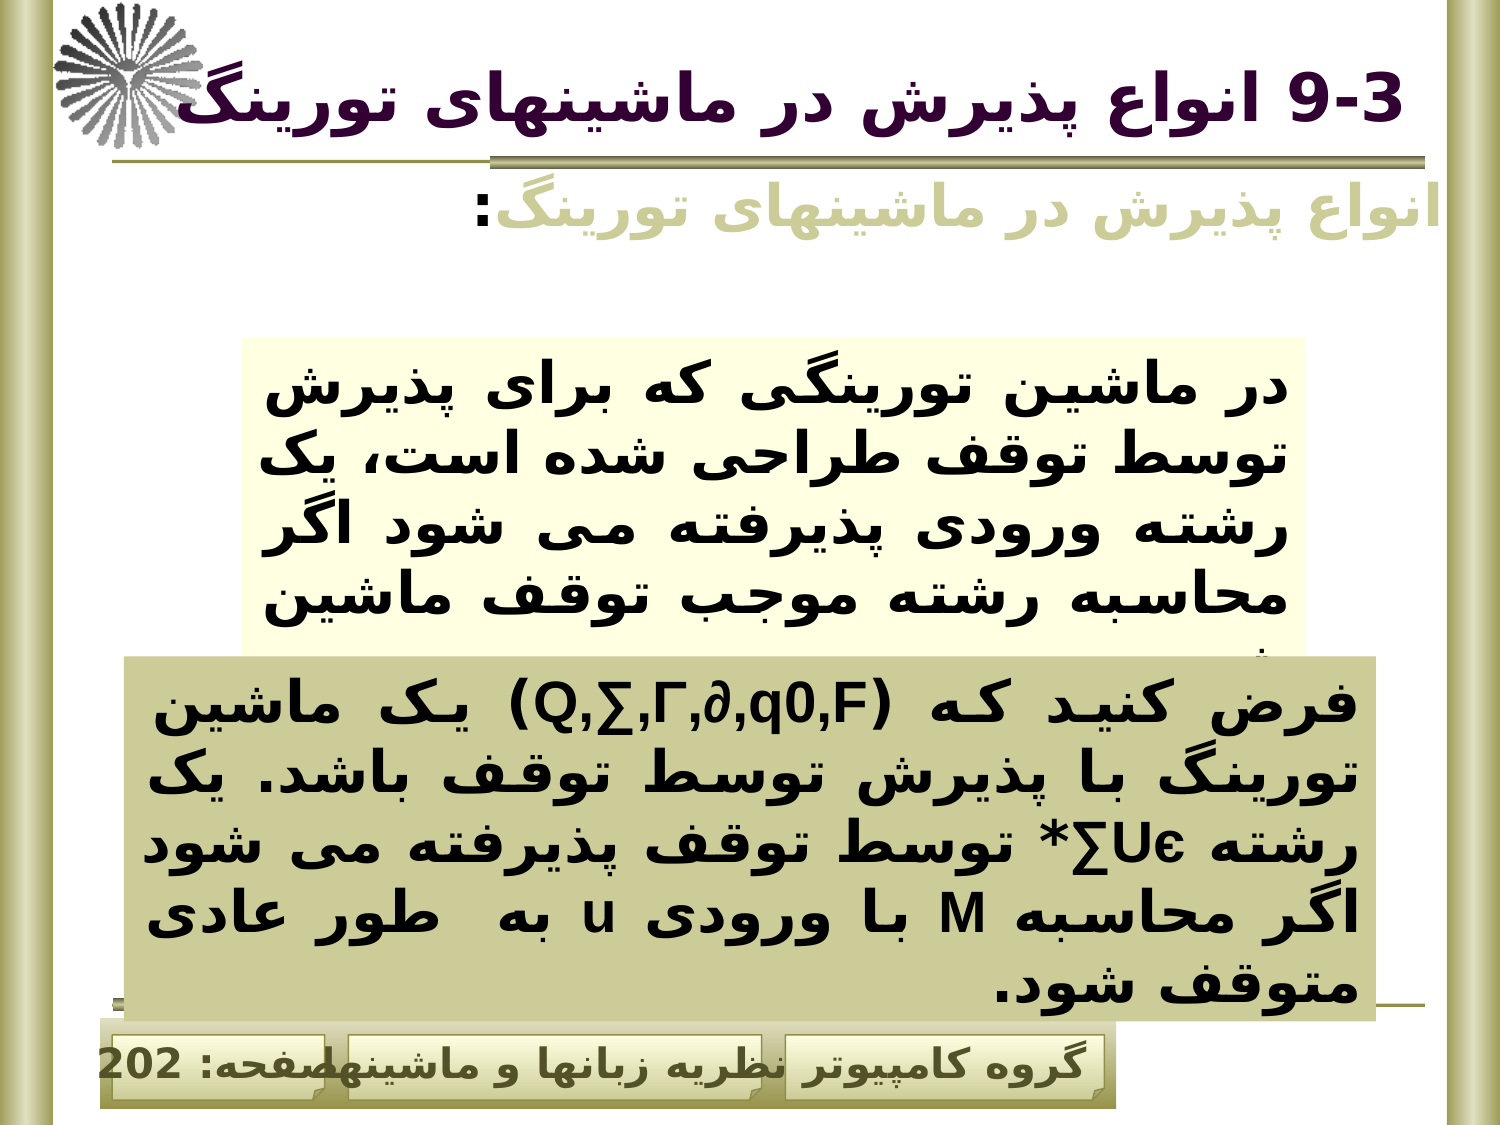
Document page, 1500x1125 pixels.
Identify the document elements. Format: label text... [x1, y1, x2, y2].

text_box در ماشین تورینگی که برای پذیرش توسط توقف طراحی شده است، یک رشته ورودی پذیرفته می شود اگر محاسبه رشته موجب توقف ماشین شود. [242, 337, 1306, 656]
text_box فرض کنید که (Q,∑,Γ,∂,q0,F) یک ماشین تورینگ با پذیرش توسط توقف باشد. یک رشته Uє∑* توسط توقف پذیرفته می شود اگر محاسبه M با ورودی u به طور عادی متوقف شود. [123, 656, 1376, 1022]
title 9-3 انواع پذیرش در ماشینهای تورینگ [147, 42, 1423, 147]
text_box انواع پذیرش در ماشینهای تورینگ: [277, 160, 1459, 247]
